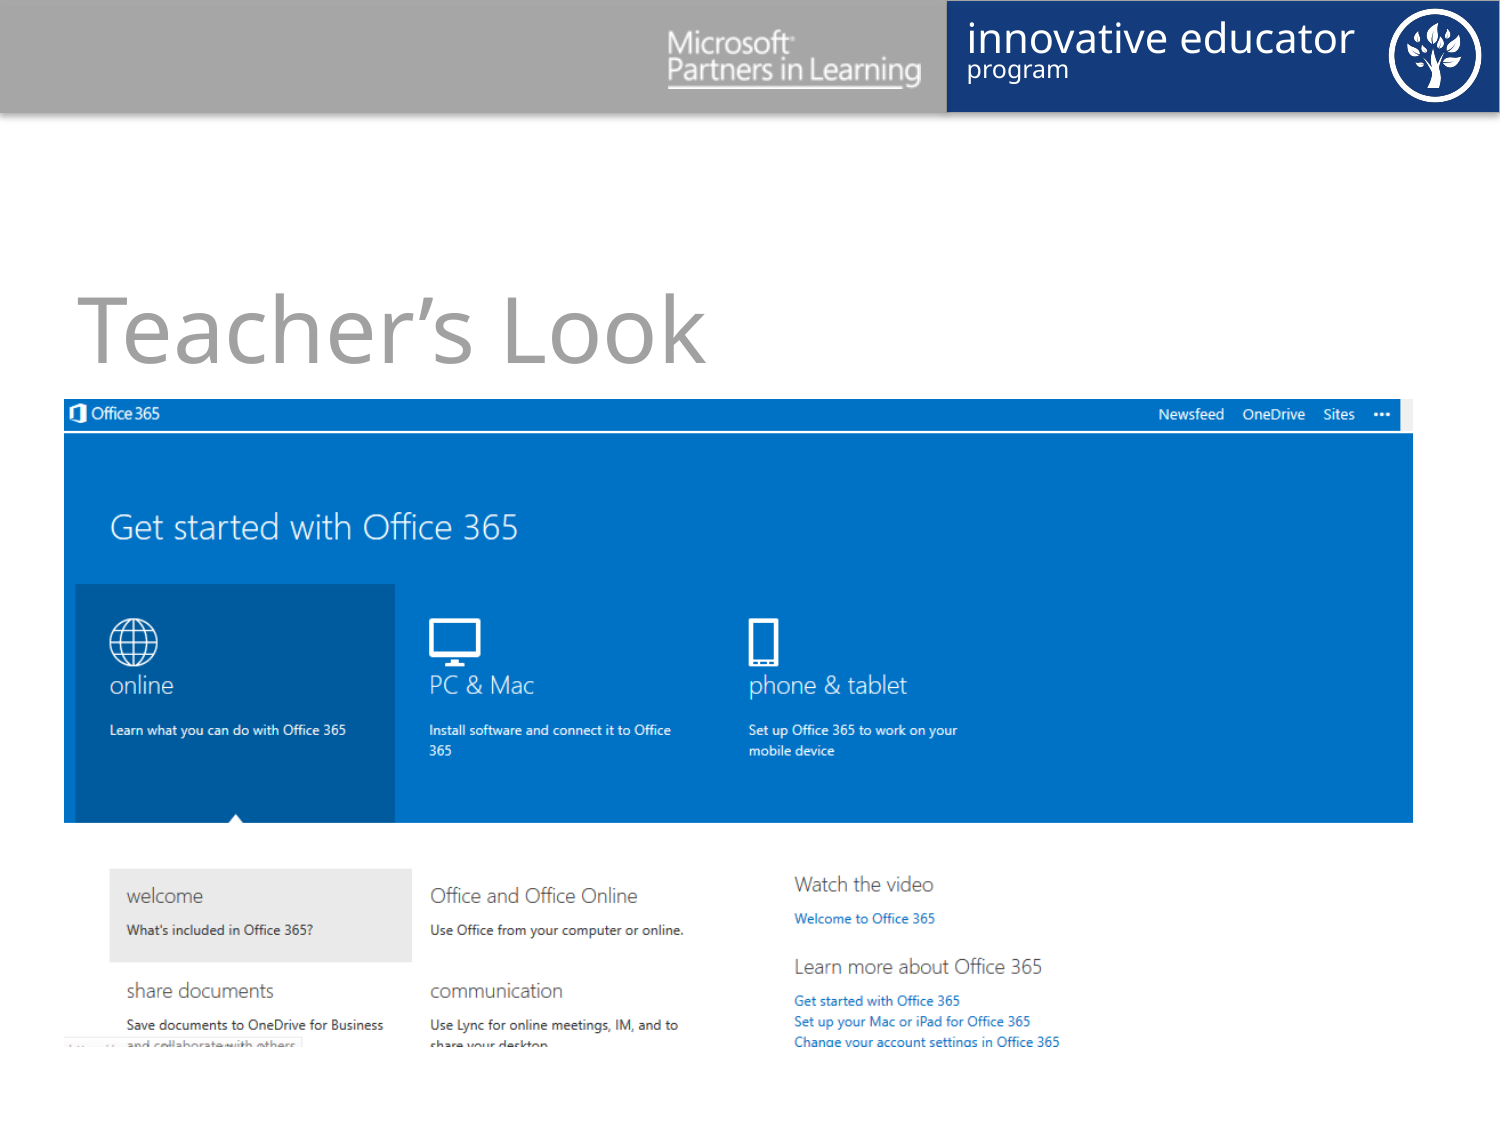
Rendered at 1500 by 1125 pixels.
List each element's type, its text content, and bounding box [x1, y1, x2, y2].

picture [64, 399, 1413, 1047]
title Teacher’s Look [62, 264, 1413, 400]
picture [668, 29, 921, 89]
picture [1388, 8, 1482, 103]
